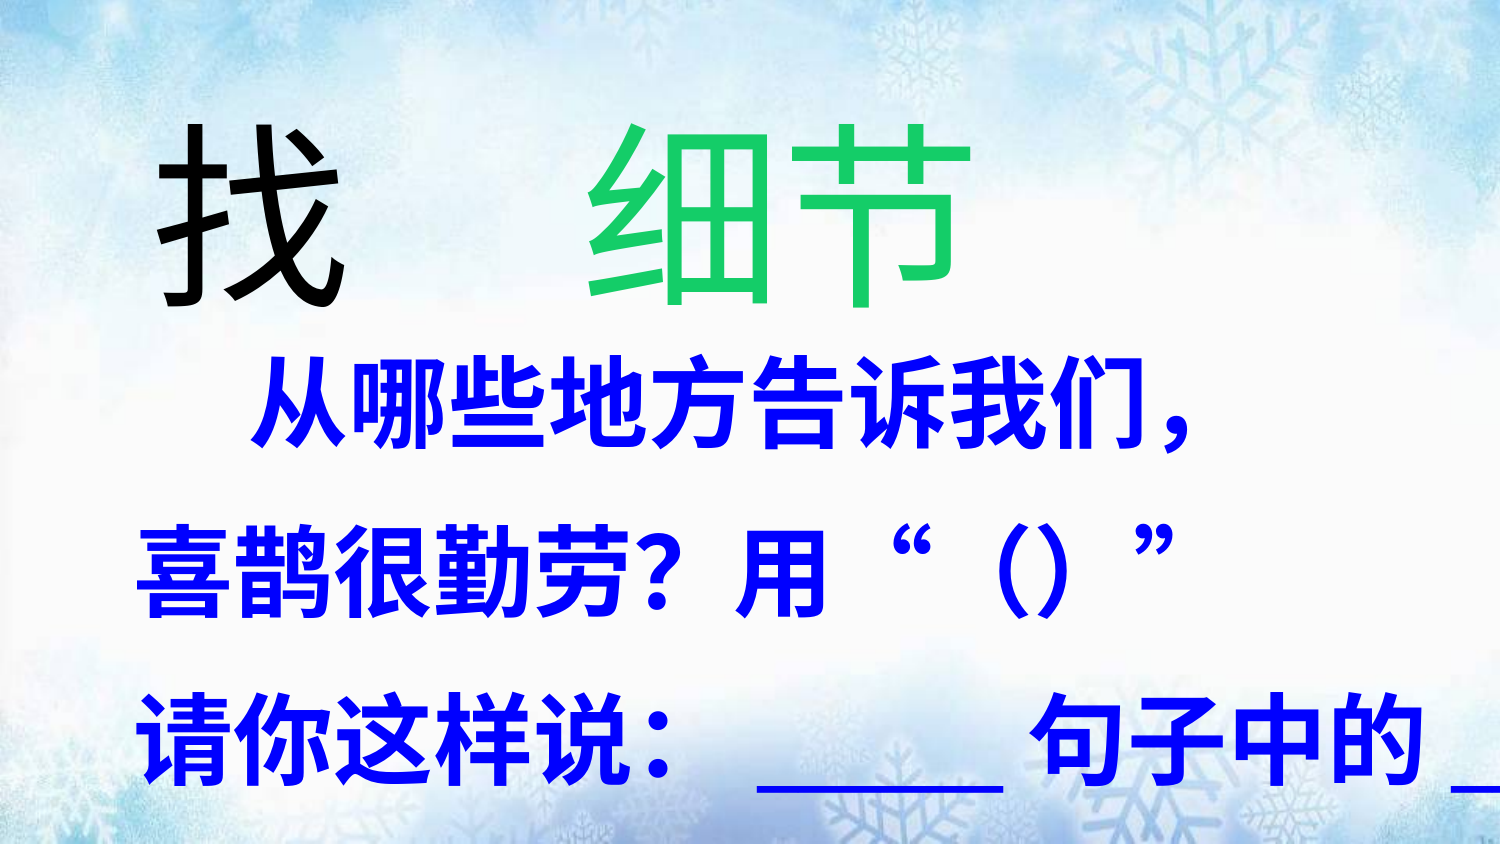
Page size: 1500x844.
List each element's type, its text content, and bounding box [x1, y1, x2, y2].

text_box 细节 [566, 85, 997, 308]
text_box 从哪些地方告诉我们， 喜鹊很勤劳？用“（）” 请你这样说：______句子中的______,（字/词/句）， 让我感受到______。 [118, 308, 1500, 844]
picture [0, 0, 1500, 844]
text_box 找 [135, 85, 425, 308]
